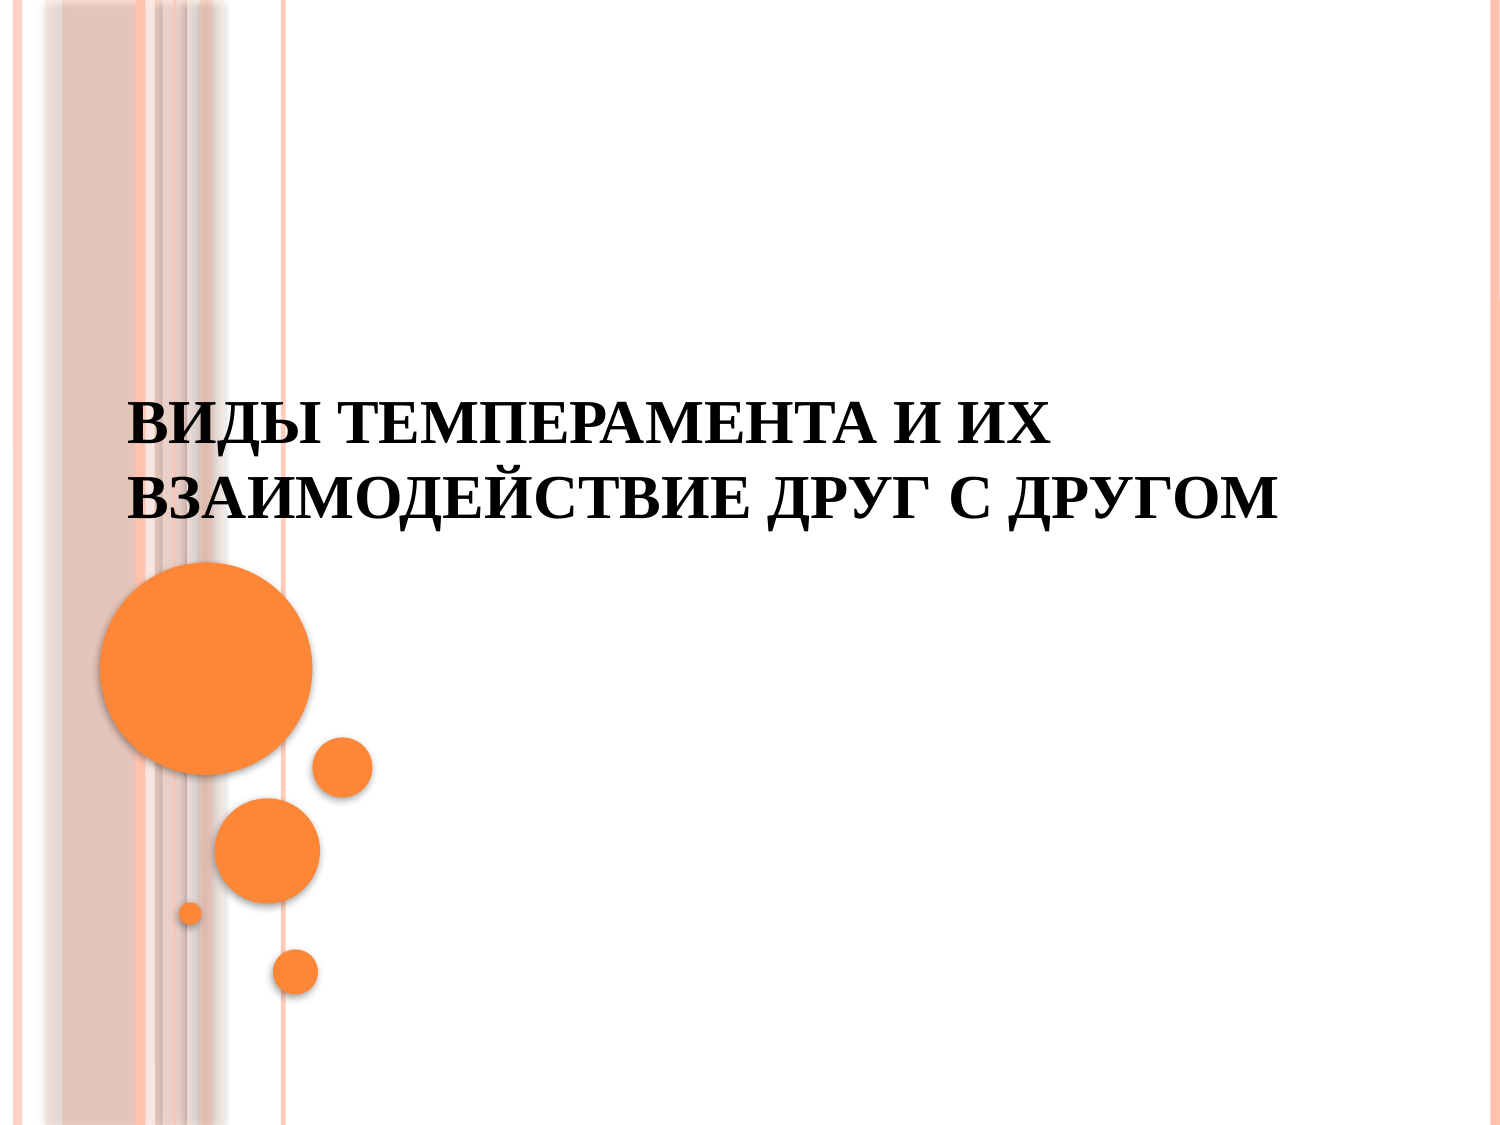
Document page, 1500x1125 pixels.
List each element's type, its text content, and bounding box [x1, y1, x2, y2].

title Виды темперамента и их взаимодействие друг с другом [112, 90, 1388, 539]
